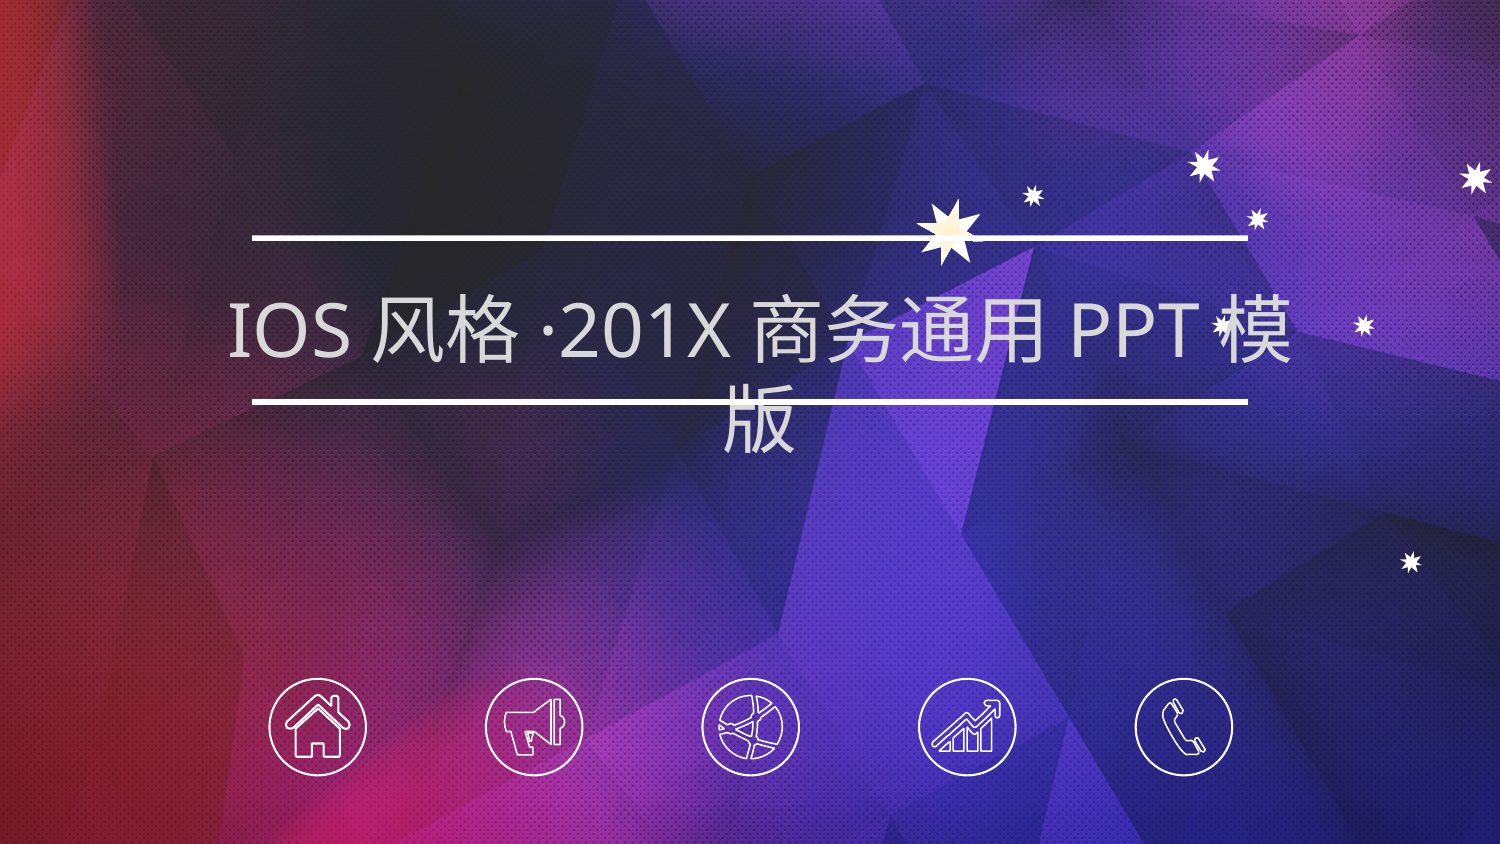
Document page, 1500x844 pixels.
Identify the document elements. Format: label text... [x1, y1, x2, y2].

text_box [1186, 148, 1223, 185]
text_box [1210, 314, 1235, 338]
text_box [1399, 550, 1423, 575]
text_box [1246, 207, 1270, 232]
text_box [1352, 314, 1376, 338]
picture [0, 0, 1500, 844]
text_box [987, 235, 1248, 241]
text_box [252, 235, 915, 241]
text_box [485, 678, 583, 776]
text_box [252, 399, 1248, 405]
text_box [1135, 678, 1233, 776]
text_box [269, 678, 366, 776]
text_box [702, 678, 799, 776]
text_box IOS风格·201X商务通用PPT模版 [190, 276, 1331, 468]
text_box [915, 197, 987, 269]
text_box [919, 678, 1016, 776]
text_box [1021, 184, 1046, 208]
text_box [1458, 160, 1494, 197]
